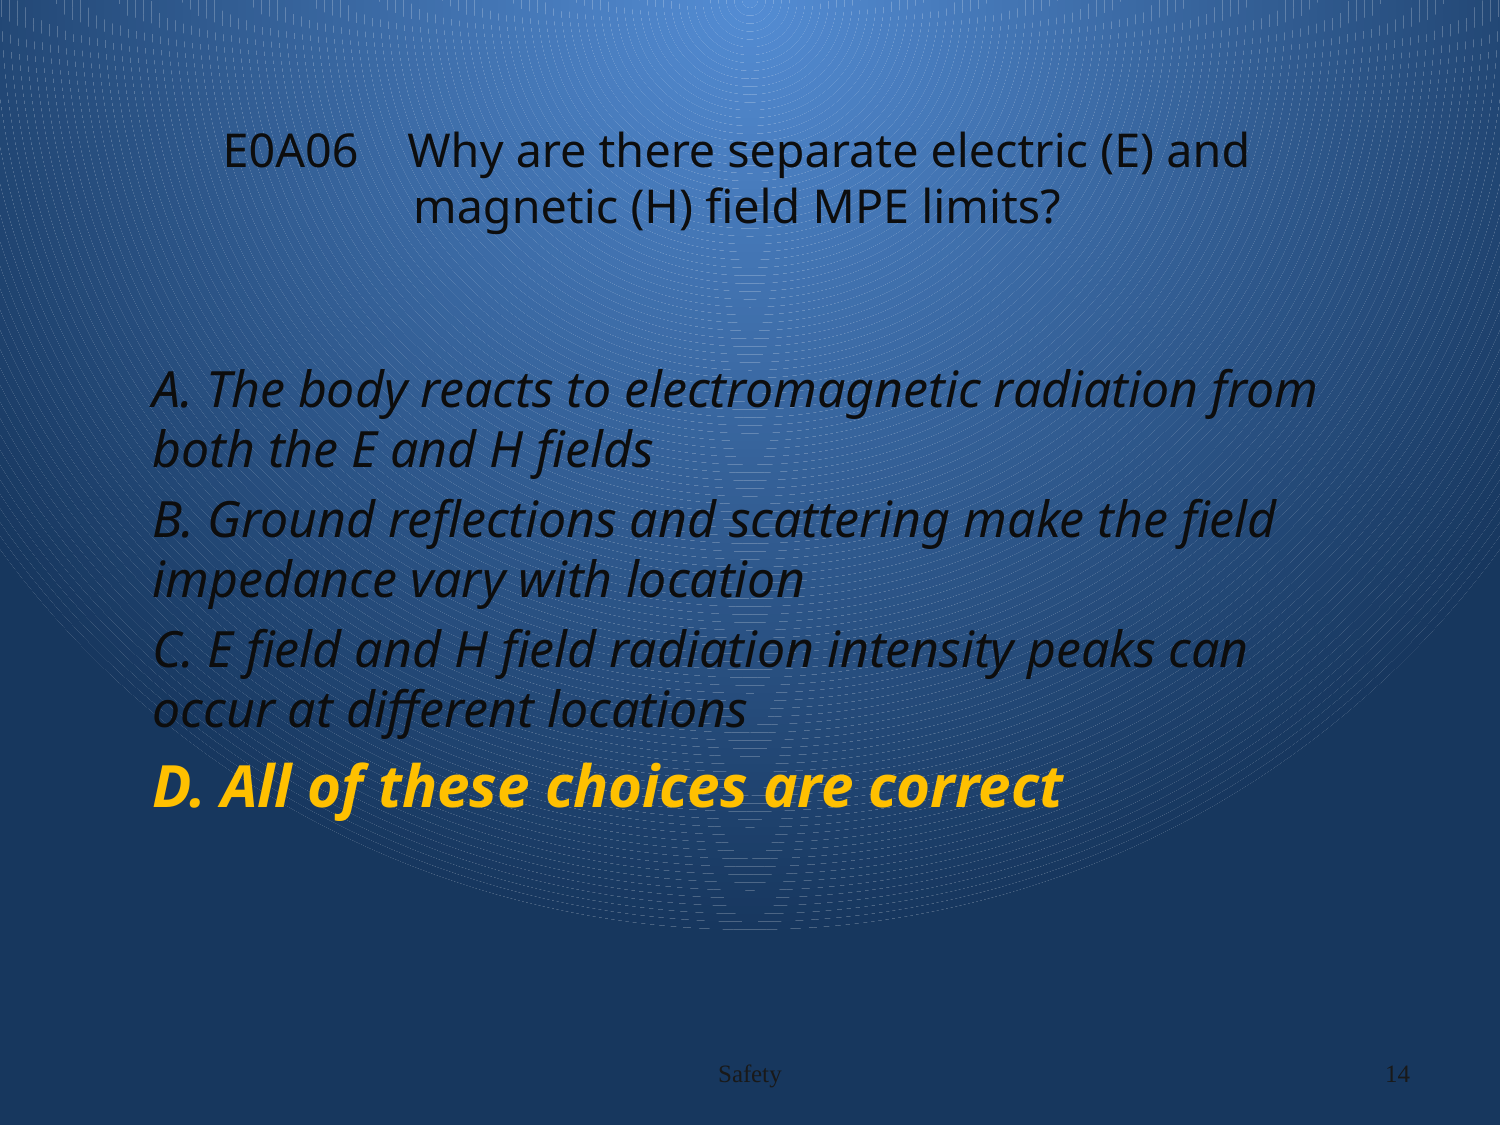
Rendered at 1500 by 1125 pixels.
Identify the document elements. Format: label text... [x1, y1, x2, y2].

slide_number 14 [1074, 1042, 1425, 1103]
subtitle A. The body reacts to electromagnetic radiation from both the E and H fields B. Ground reflections and scattering make the field impedance vary with location C. E field and H field radiation intensity peaks can occur at different locations D. All of these choices are correct [137, 350, 1350, 1013]
title E0A06 Why are there separate electric (E) and magnetic (H) field MPE limits? [99, 0, 1375, 242]
footer Safety [512, 1042, 988, 1103]
